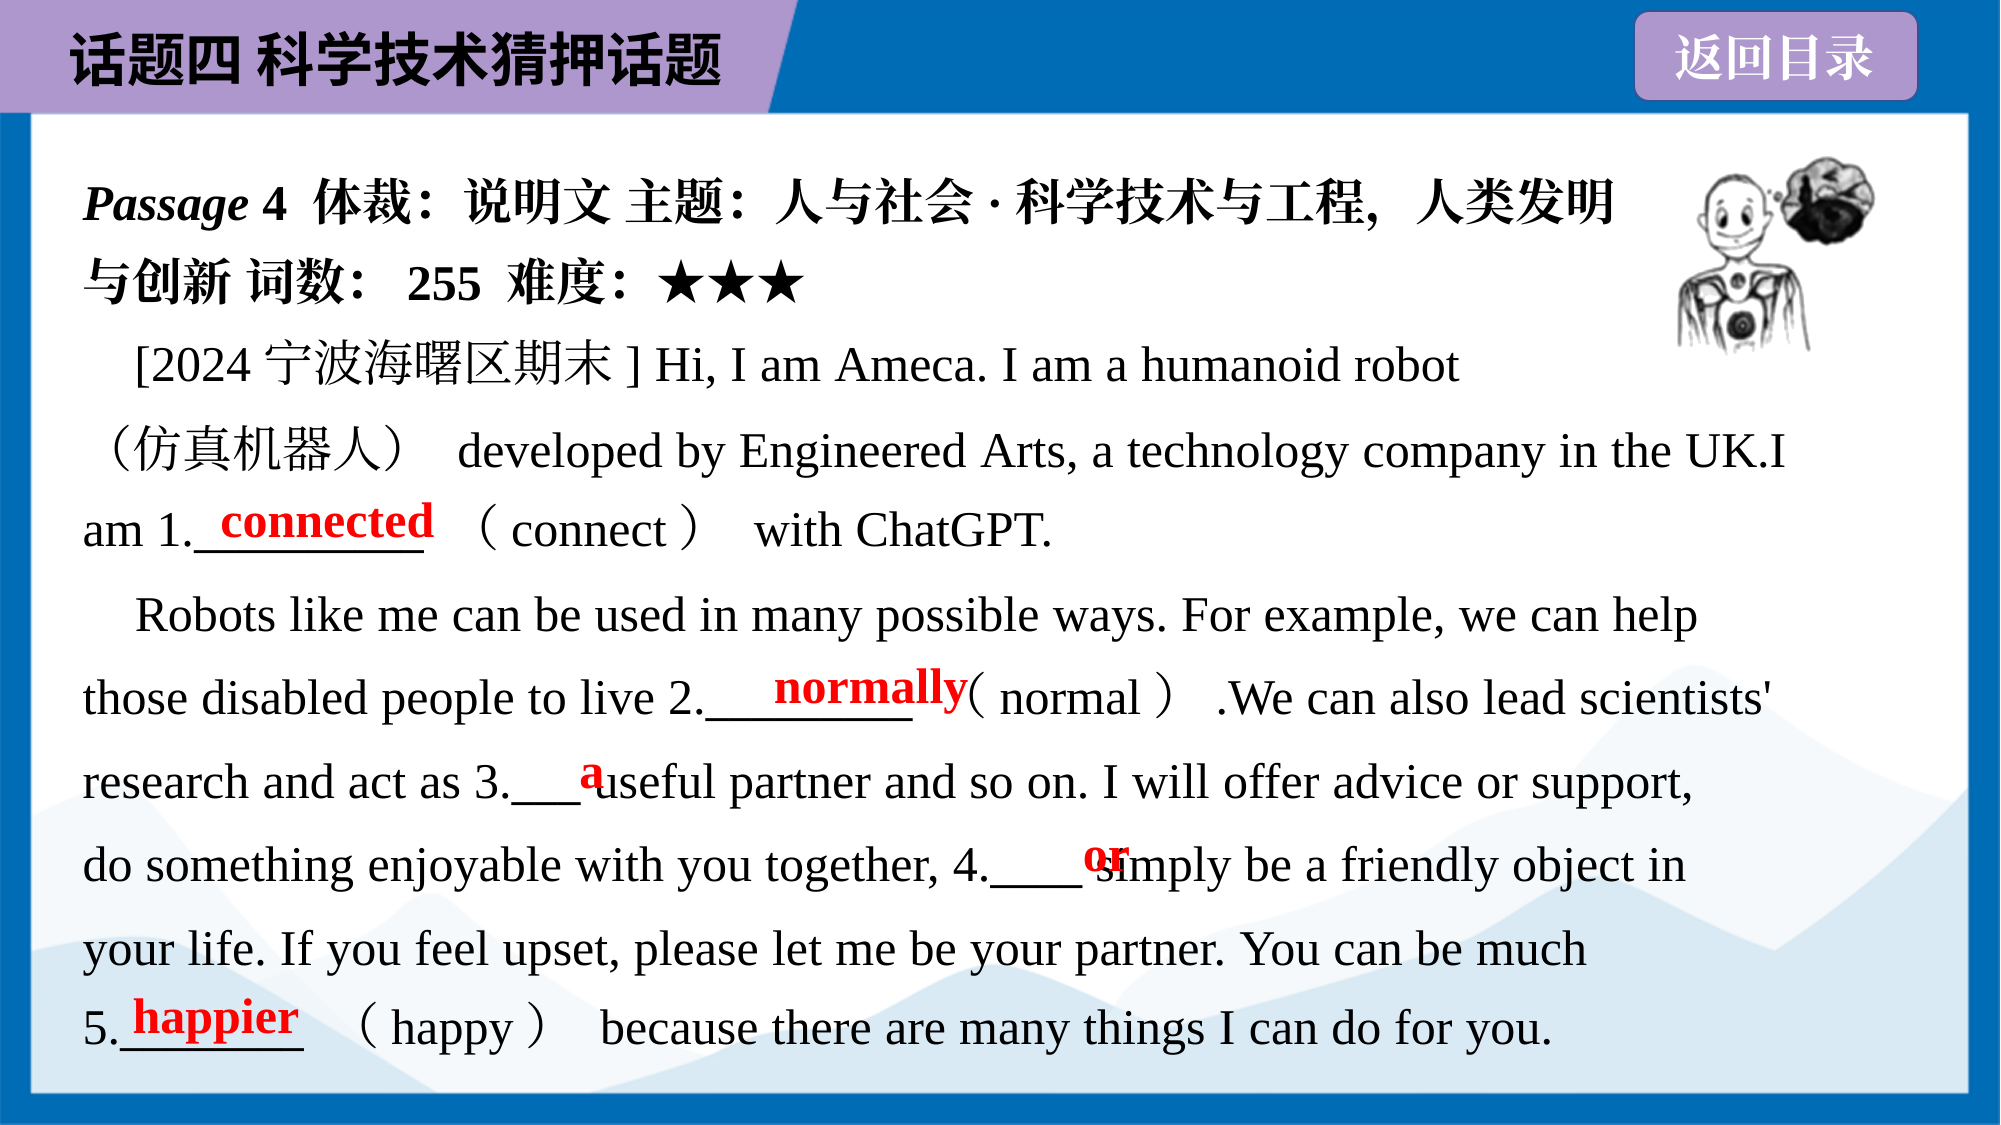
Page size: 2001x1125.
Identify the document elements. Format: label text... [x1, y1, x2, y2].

text_box happier [114, 963, 318, 1037]
text_box a [561, 719, 623, 792]
text_box [2024宁波海曙区期末] Hi, I am Ameca. I am a humanoid robot [82, 311, 1658, 384]
text_box or [1064, 802, 1149, 875]
text_box normally [755, 633, 987, 707]
text_box Passage 4 体裁：说明文 主题：人与社会·科学技术与工程，人类发明 与创新 词数：255 难度：★★★ [82, 147, 1658, 303]
text_box （仿真机器人） developed by Engineered Arts, a technology company in the UK.I am 1.__________ （connect） with ChatGPT. [82, 393, 1918, 549]
text_box Robots like me can be used in many possible ways. For example, we can help those disabled people to live 2._________ （normal）.We can also lead scientists' research and act as 3.___ useful partner and so on. I will offer advice or support, do something enjoyable with you together, 4.____ simply be a friendly object in your life. If you feel upset, please let me be your partner. You can be much 5.________ （happy） because there are many things I can do for you. [82, 558, 1918, 1047]
picture [0, 0, 2000, 1125]
